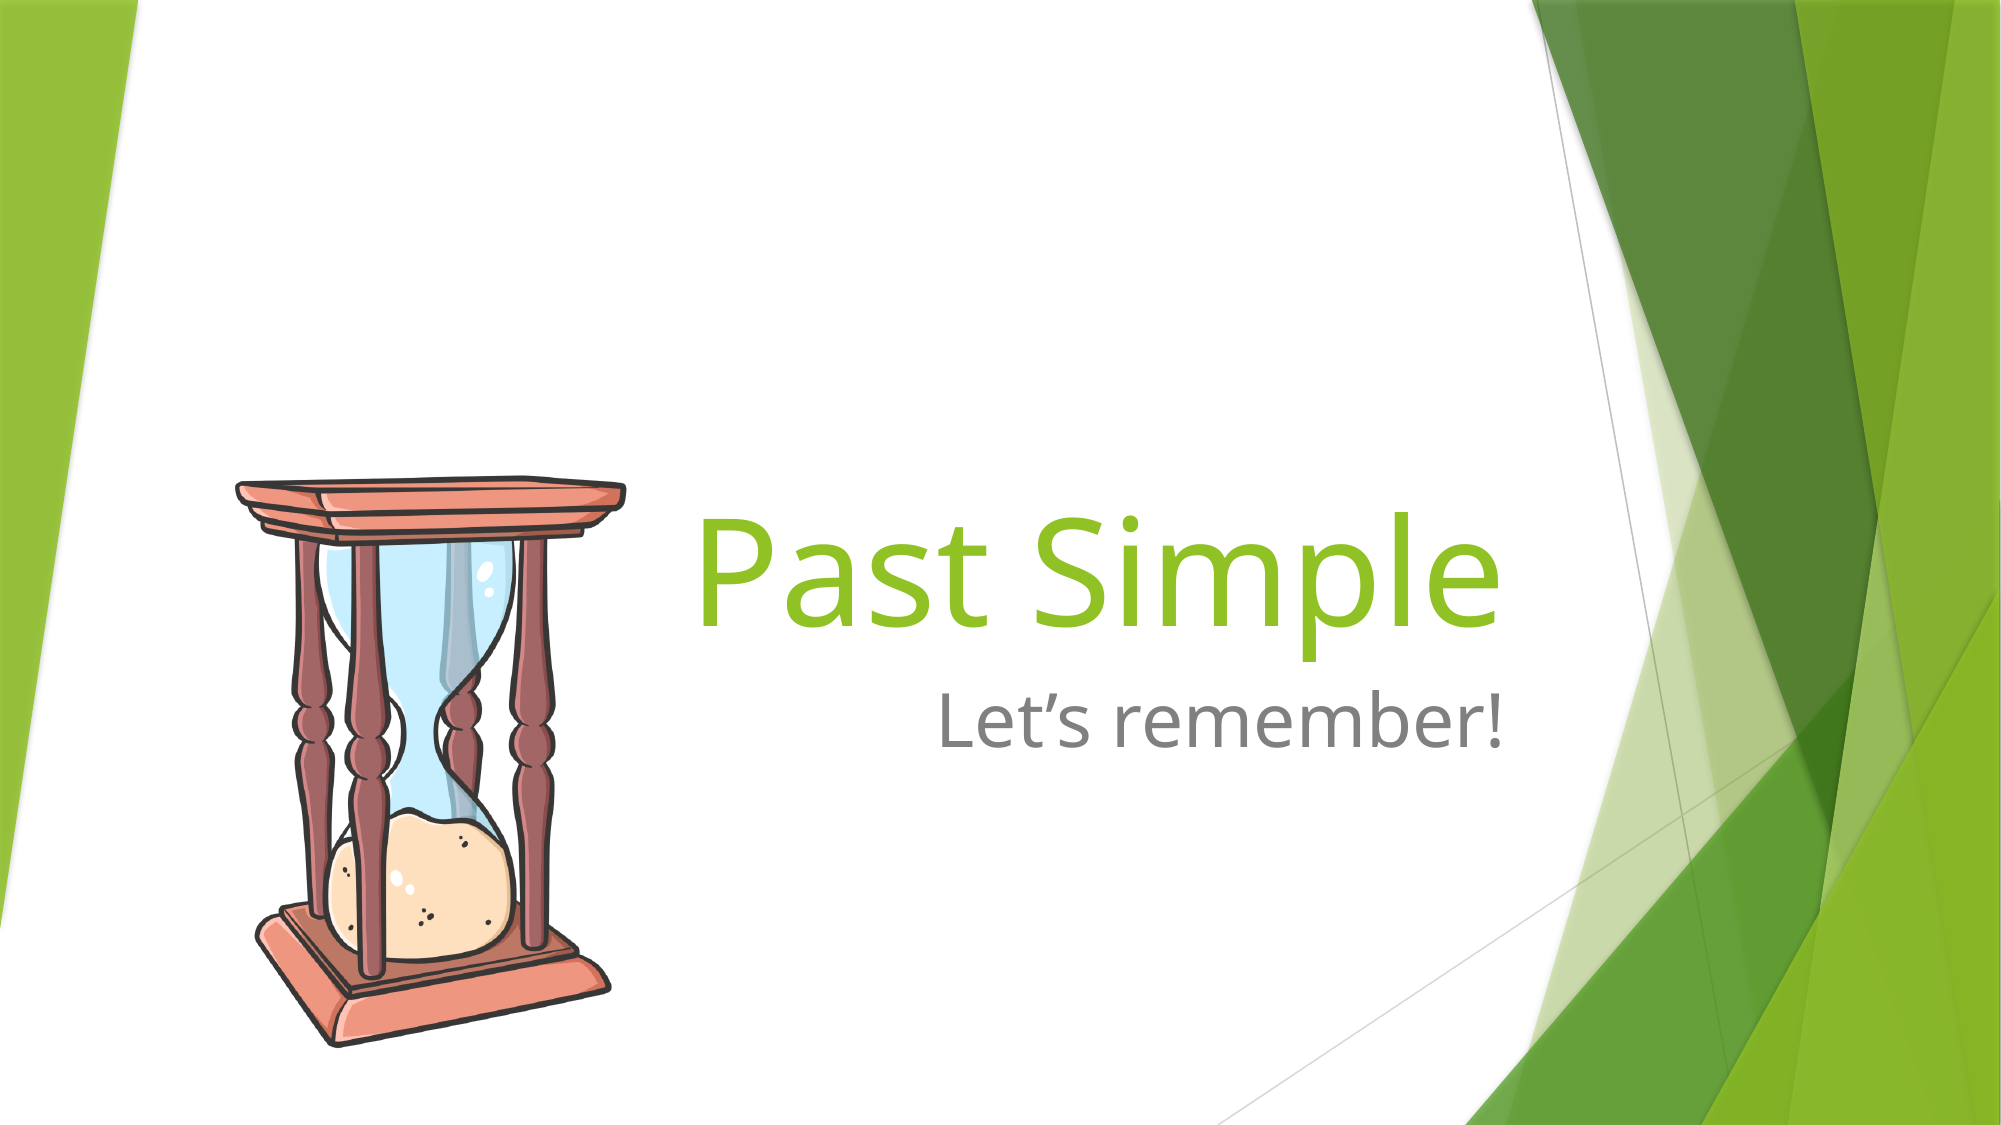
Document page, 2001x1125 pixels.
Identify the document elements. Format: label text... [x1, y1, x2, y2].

title Past Simple [247, 394, 1522, 664]
picture [0, 415, 912, 1093]
subtitle Let’s remember! [916, 664, 1522, 845]
